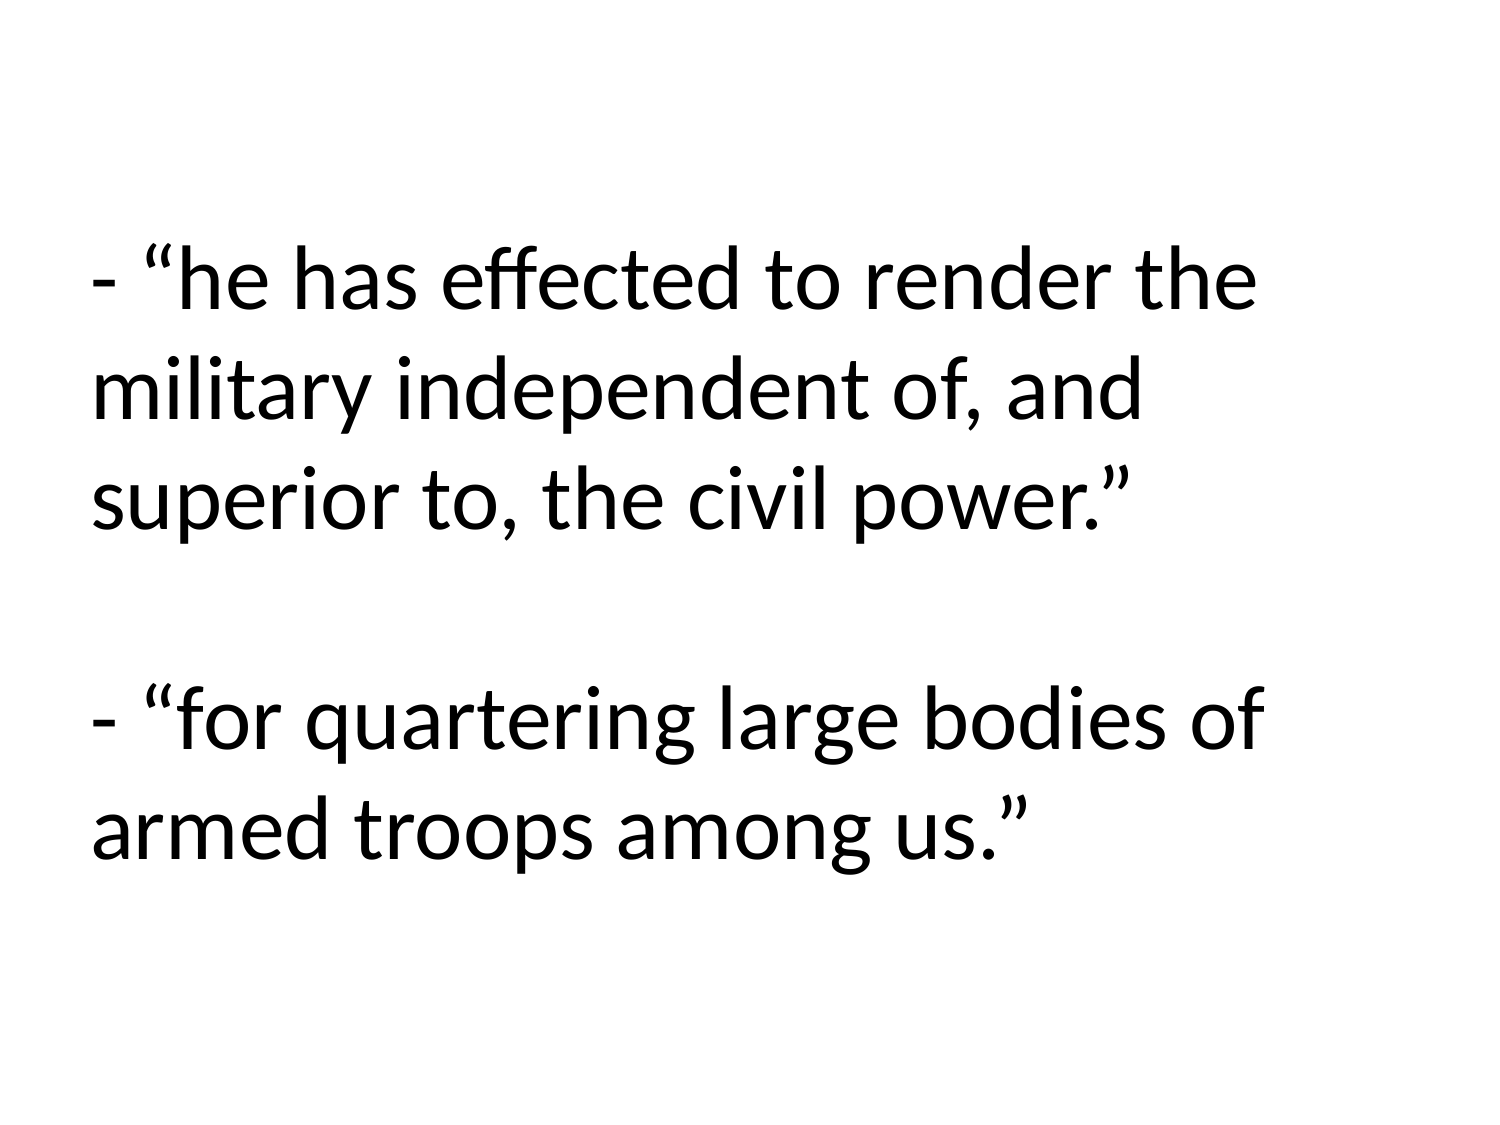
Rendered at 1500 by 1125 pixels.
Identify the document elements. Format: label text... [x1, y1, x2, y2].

title - “he has effected to render the military independent of, and superior to, the civil power.” - “for quartering large bodies of armed troops among us.” [74, 44, 1426, 1051]
